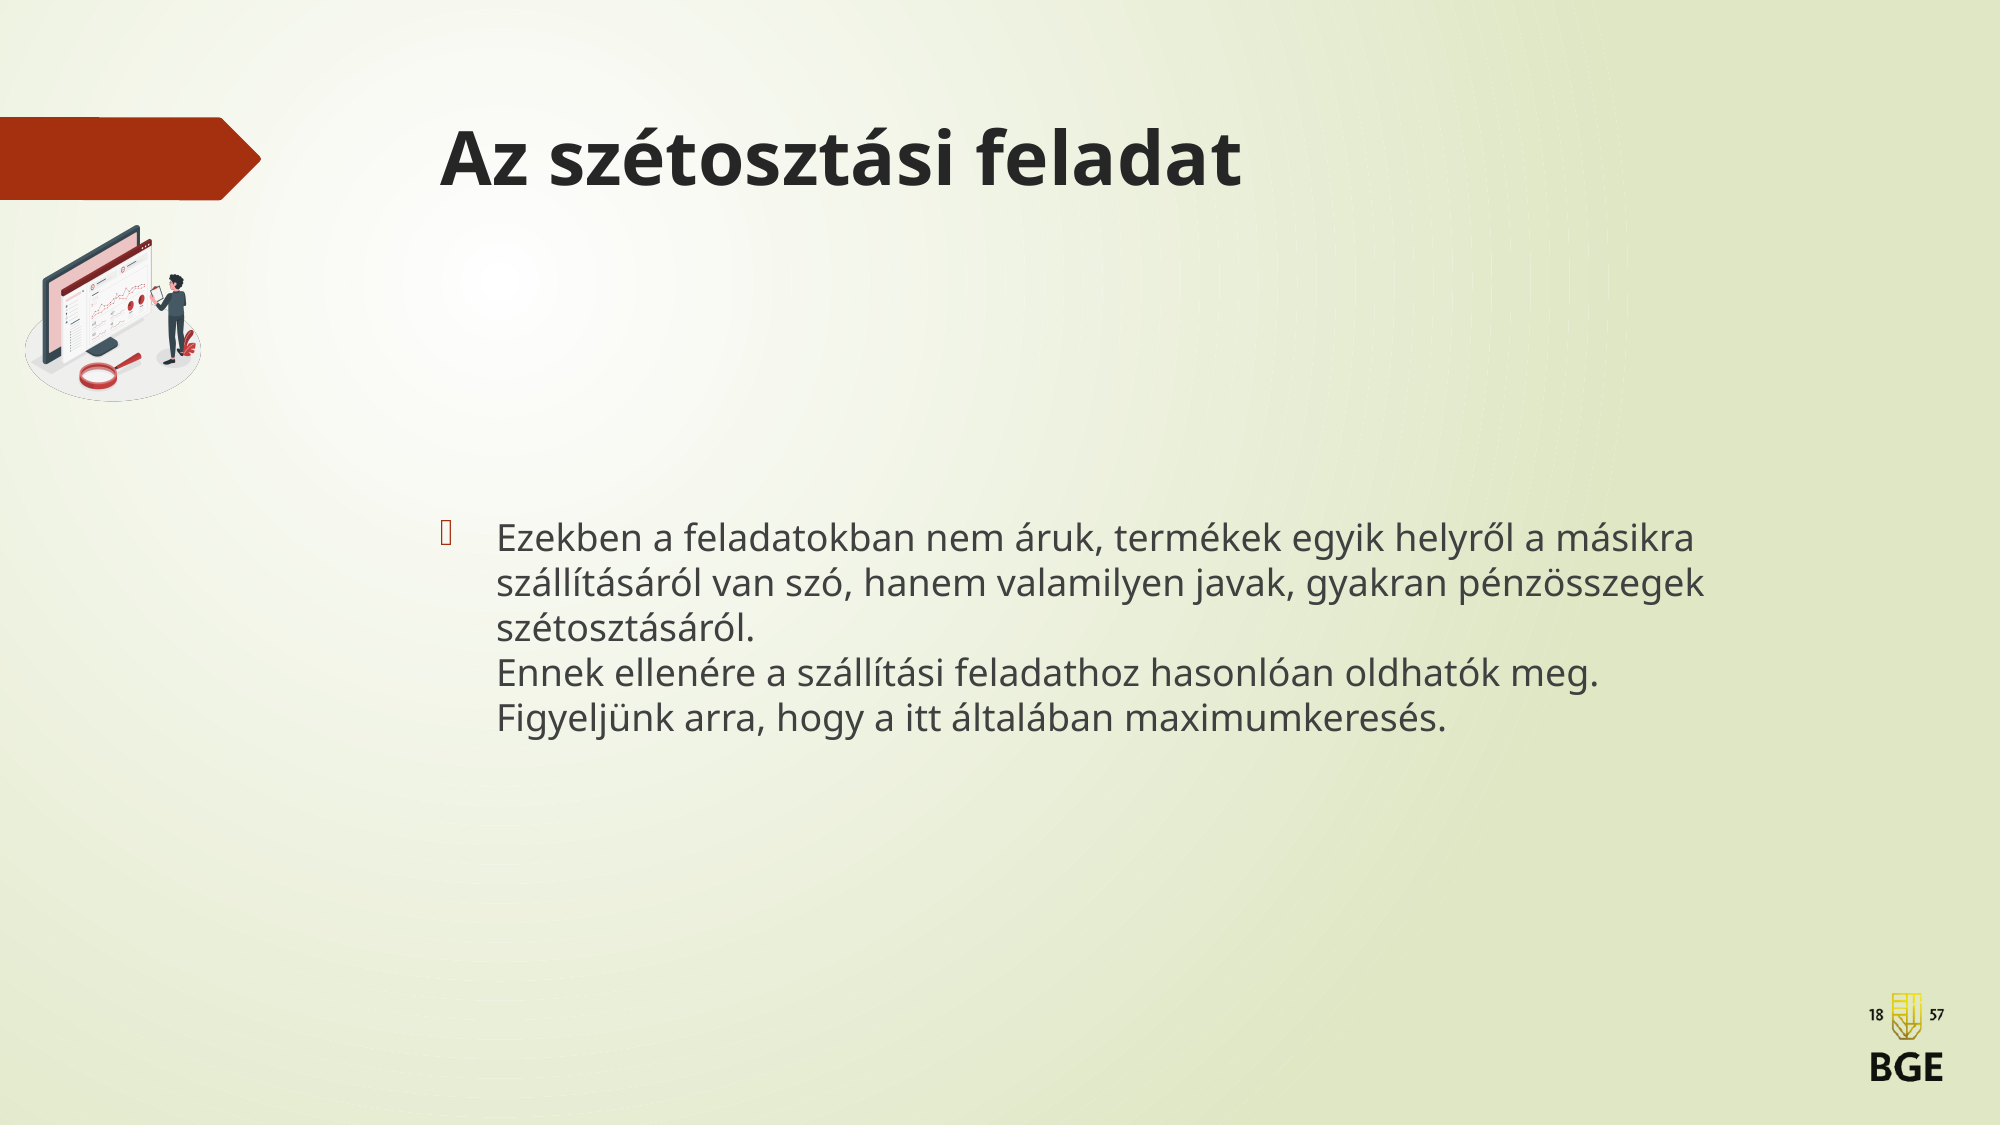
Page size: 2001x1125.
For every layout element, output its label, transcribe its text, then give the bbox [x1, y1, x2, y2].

list Ezekben a feladatokban nem áruk, termékek egyik helyről a másikra szállításáról van szó, hanem valamilyen javak, gyakran pénzösszegek szétosztásáról. Ennek ellenére a szállítási feladathoz hasonlóan oldhatók meg. Figyeljünk arra, hogy a itt általában maximumkeresés. [424, 350, 1888, 970]
picture [17, 217, 208, 408]
title Az szétosztási feladat [425, 102, 1888, 313]
picture [1853, 984, 1958, 1090]
